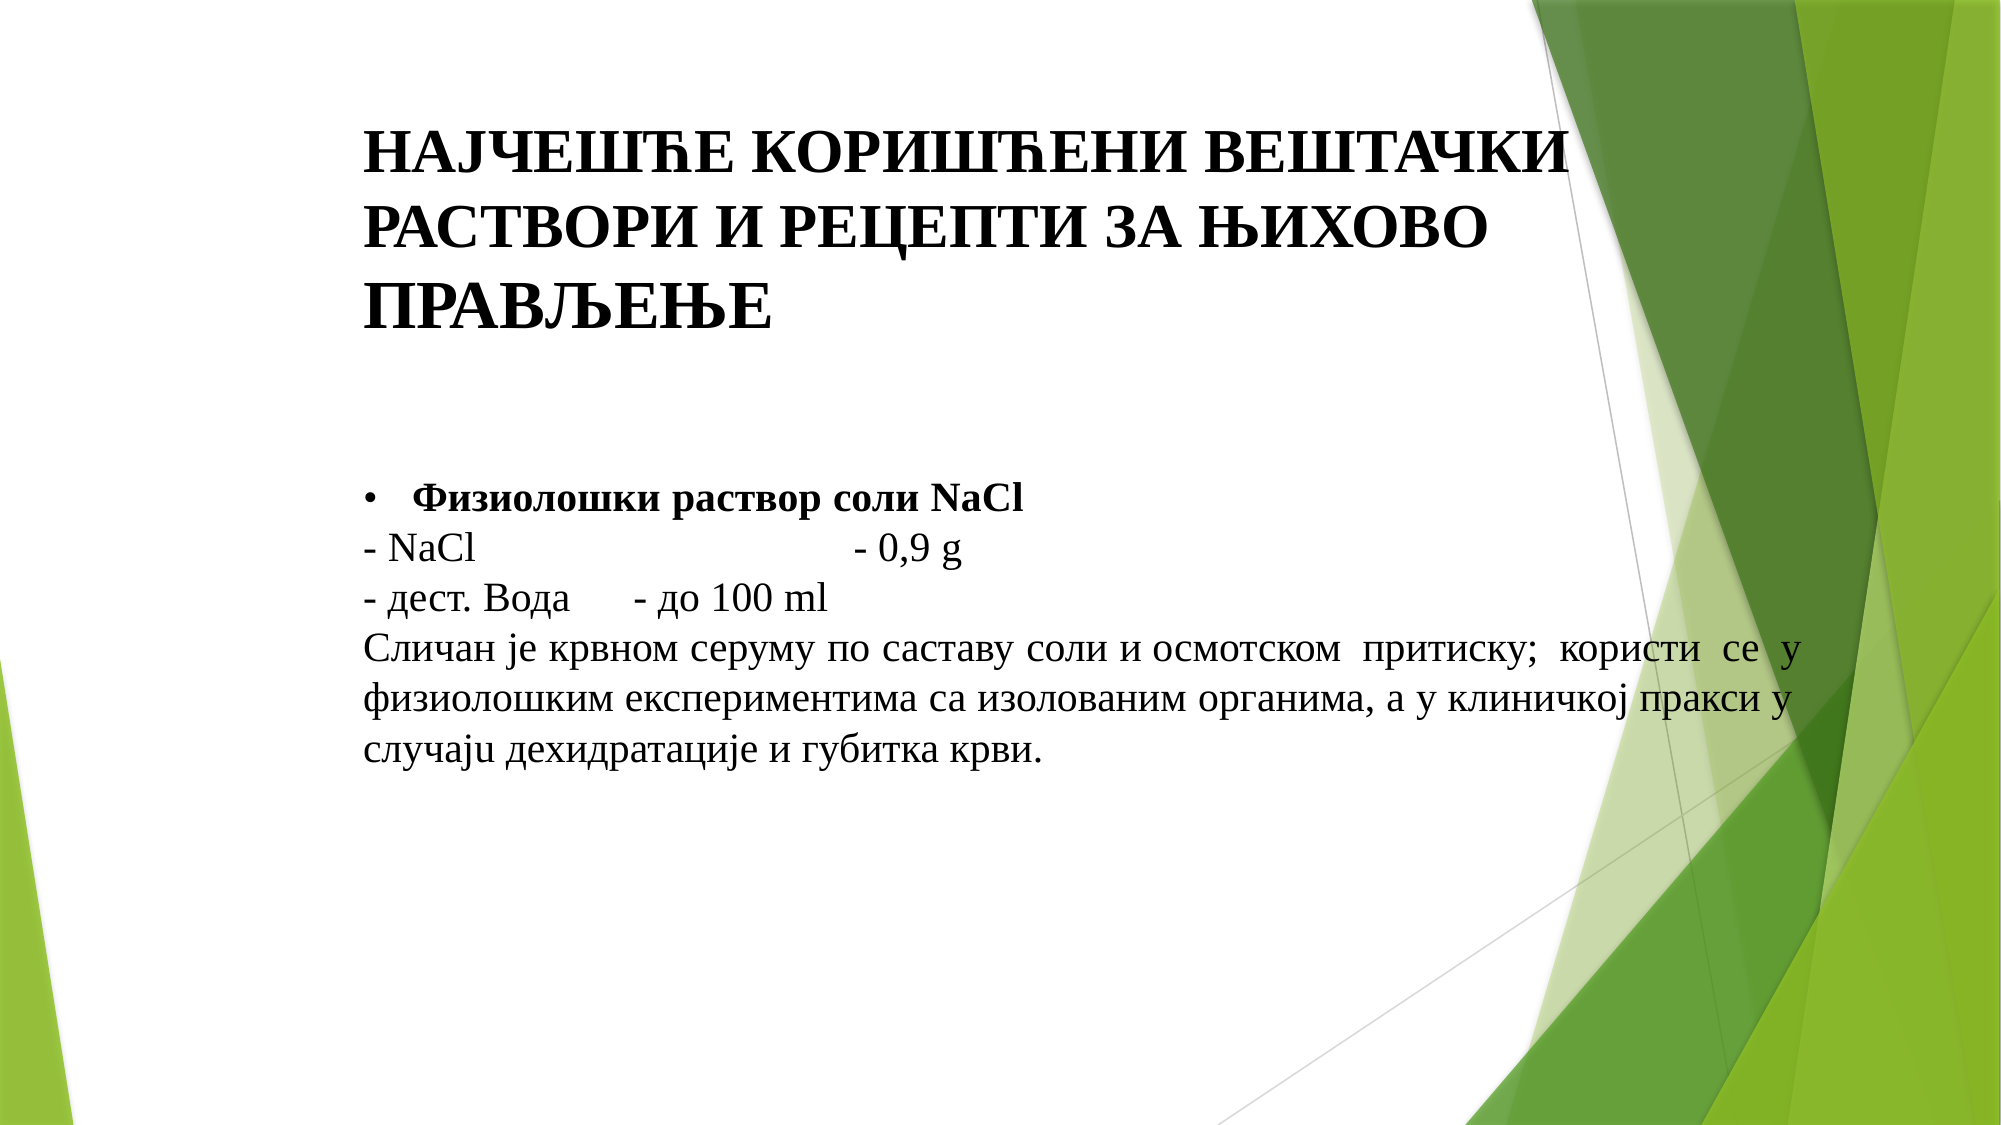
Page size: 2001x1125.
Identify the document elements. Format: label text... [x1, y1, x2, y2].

title НАЈЧЕШЋЕ КОРИШЋЕНИ ВЕШТАЧКИ РАСТВОРИ И РЕЦЕПТИ ЗА ЊИХОВО ПРАВЉЕЊЕ • Физиолошки раствор соли NaCl - NaCl - 0,9 g - дест. Вода - до 100 ml Сличан је крвном серуму по саставу соли и осмотском притиску; користи се у физиолошким експериментима са изолованим органима, а у клиничкoj пракси у случајu дехидратације и губитка крви. [137, 102, 1863, 1125]
